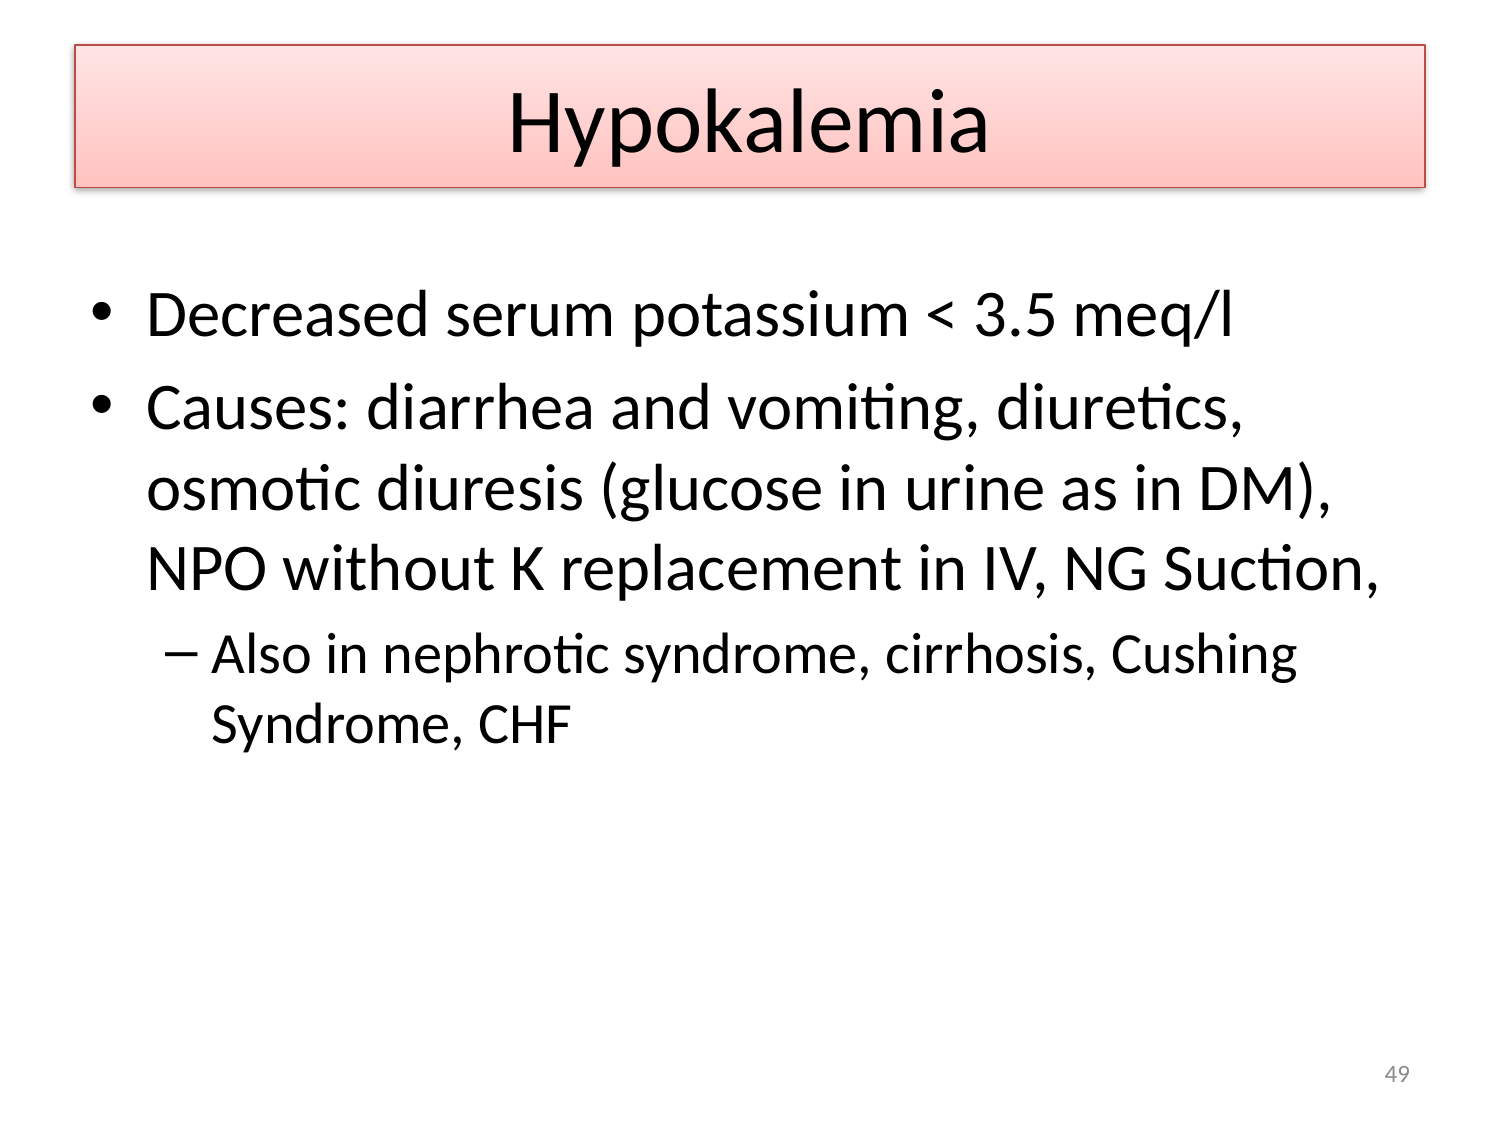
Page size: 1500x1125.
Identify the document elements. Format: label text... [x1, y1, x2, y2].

slide_number 49 [1074, 1042, 1425, 1103]
list Decreased serum potassium < 3.5 meq/l Causes: diarrhea and vomiting, diuretics, osmotic diuresis (glucose in urine as in DM), NPO without K replacement in IV, NG Suction, Also in nephrotic syndrome, cirrhosis, Cushing Syndrome, CHF [75, 262, 1425, 1005]
title Hypokalemia [74, 44, 1426, 188]
